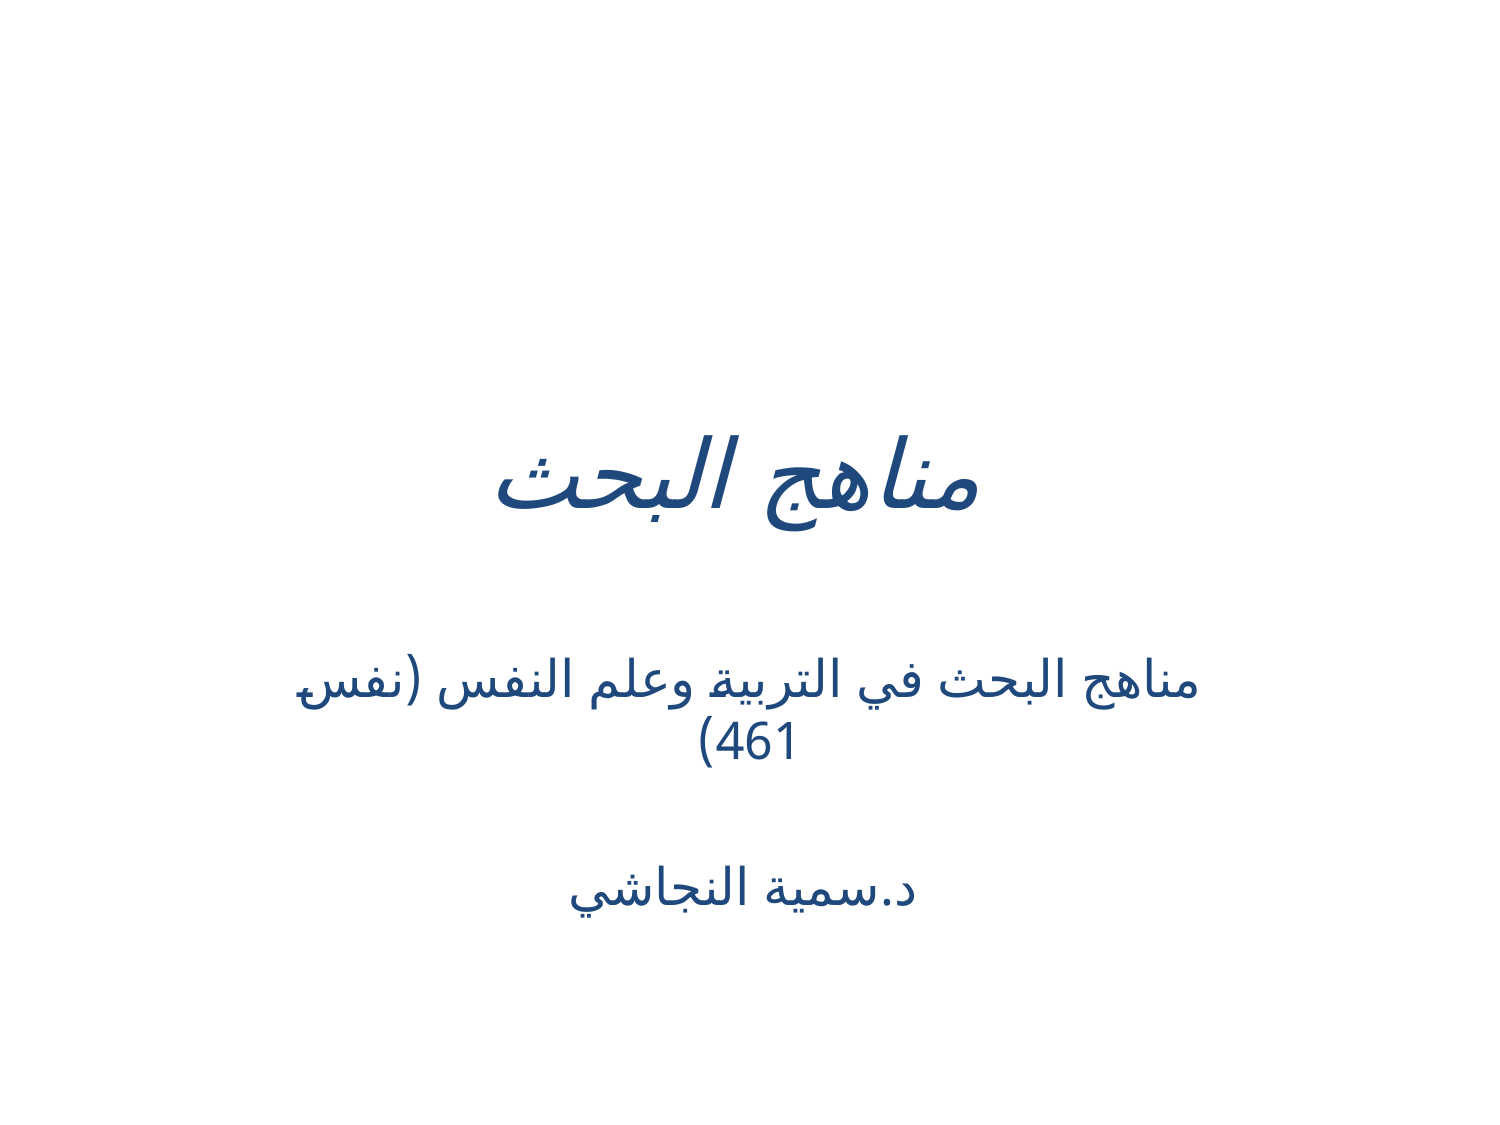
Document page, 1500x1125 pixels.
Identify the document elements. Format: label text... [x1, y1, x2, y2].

subtitle مناهج البحث في التربية وعلم النفس (نفس 461) د.سمية النجاشي [225, 637, 1275, 925]
title مناهج البحث [112, 349, 1388, 591]
